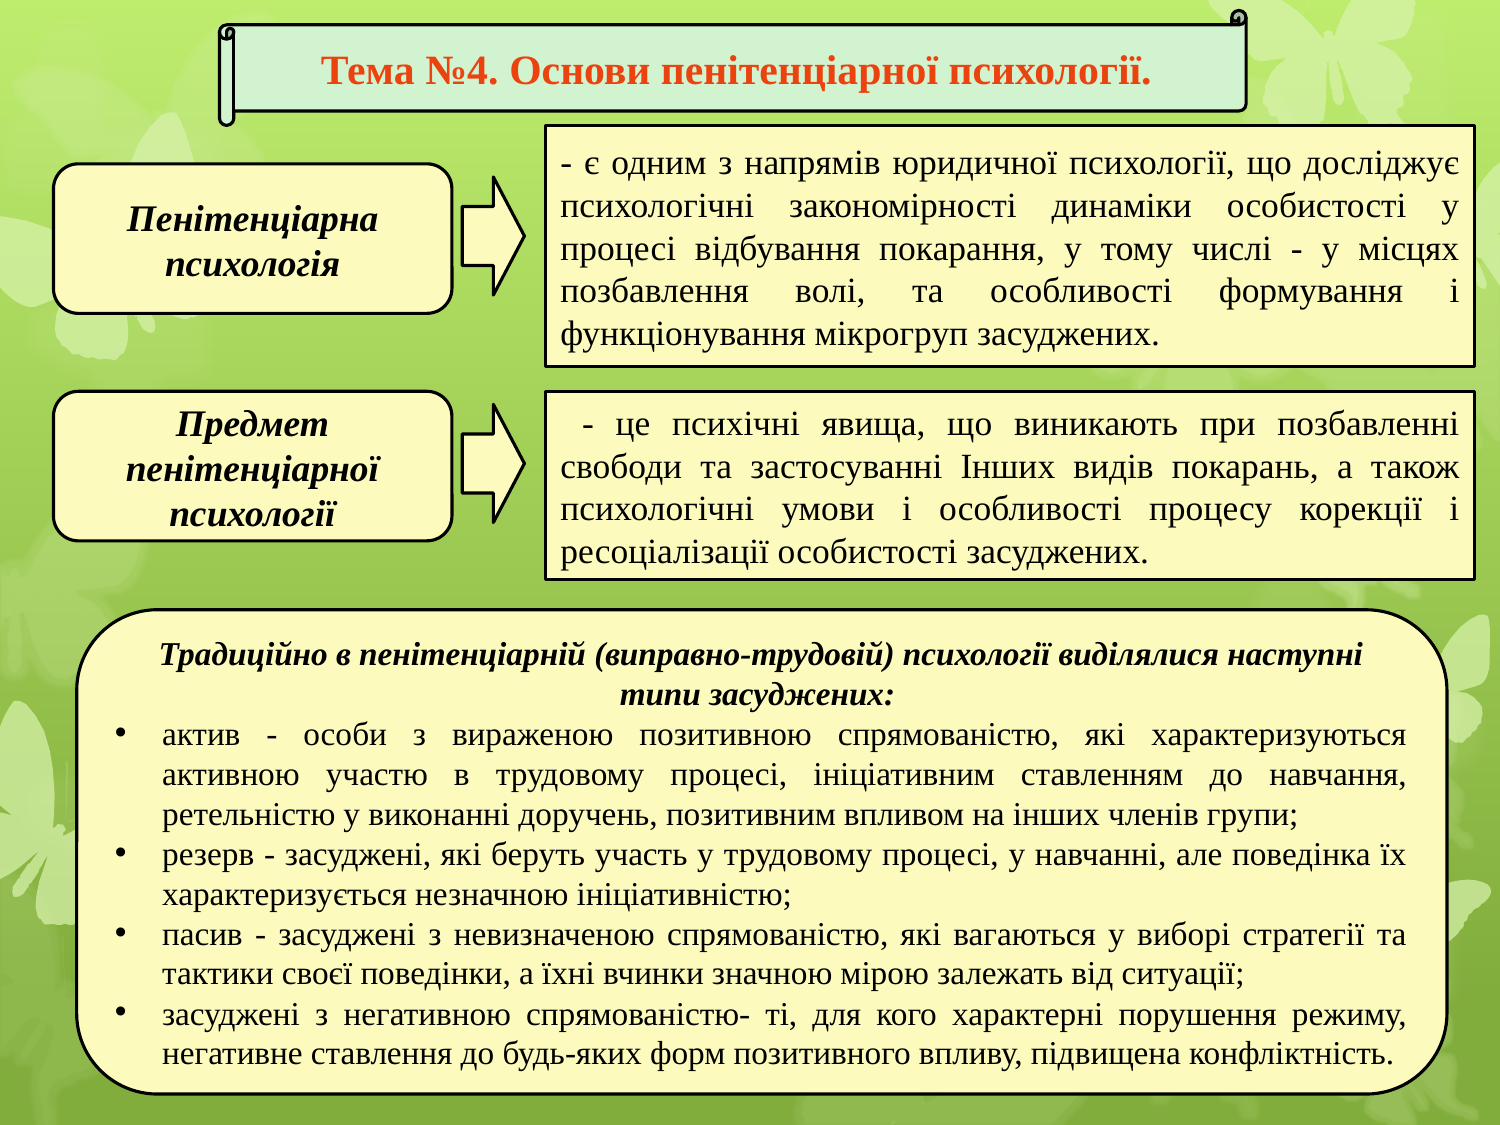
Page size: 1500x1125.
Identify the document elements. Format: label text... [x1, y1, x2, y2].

text_box [460, 175, 526, 297]
text_box - це психічні явища, що виникають при позбавленні свободи та застосуванні Інших видів покарань, а також психологічні умови і особливості процесу корекції і ресоціалізації особистості засуджених. [544, 390, 1476, 581]
text_box Традиційно в пенітенціарній (виправно-трудовій) психології виділялися наступні типи засуджених: актив - особи з вираженою позитивною спрямованістю, які характеризуються активною участю в трудовому процесі, ініціативним ставленням до навчання, ретельністю у виконанні доручень, позитивним впливом на інших членів групи; резерв - засуджені, які беруть участь у трудовому процесі, у навчанні, але поведінка їх характеризується незначною ініціативністю; пасив - засуджені з невизначеною спрямованістю, які вагаються у виборі стратегії та тактики своєї поведінки, а їхні вчинки значною мірою залежать від ситуації; засуджені з негативною спрямованістю- ті, для кого характерні порушення режиму, негативне ставлення до будь-яких форм позитивного впливу, підвищена конфліктність. [75, 608, 1449, 1096]
text_box - є одним з напрямів юридичної психології, що досліджує психологічні закономірності динаміки особистості у процесі відбування покарання, у тому числі - у місцях позбавлення волі, та особливості формування і функціонування мікрогруп засуджених. [544, 124, 1476, 368]
text_box Пенітенціарна психологія [51, 162, 454, 315]
text_box [460, 402, 526, 525]
text_box Тема №4. Основи пенітенціарної психології. [217, 8, 1248, 127]
text_box Предмет пенітенціарної психології [51, 389, 454, 543]
